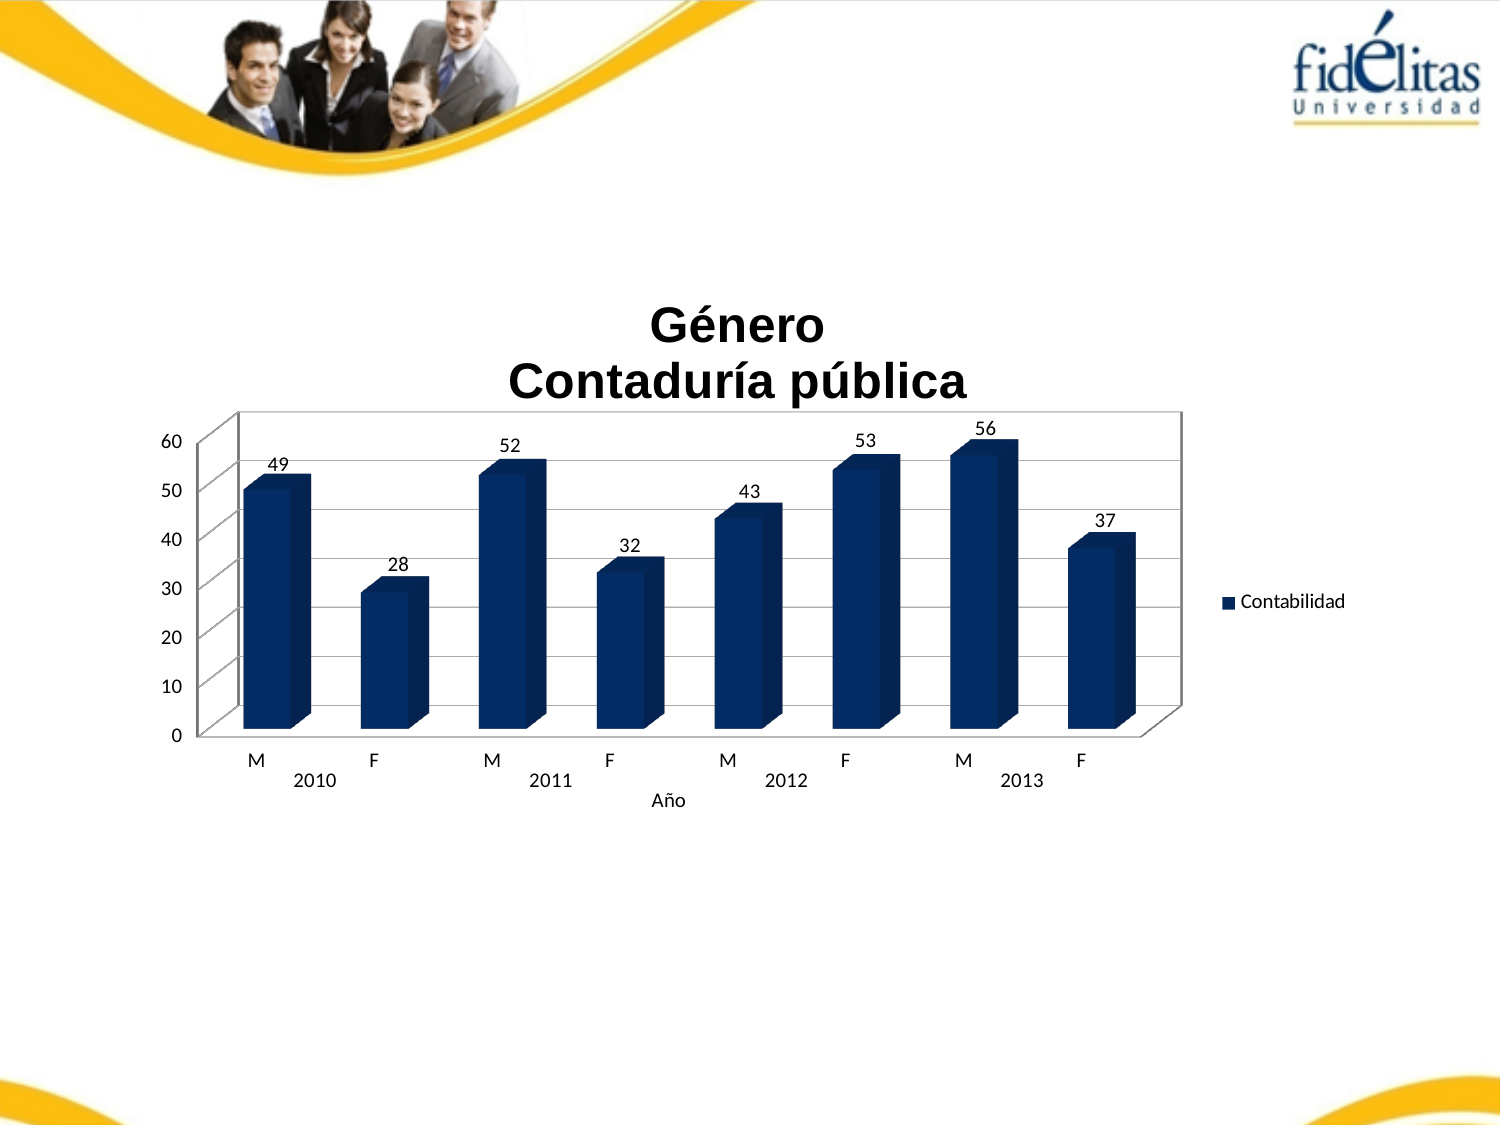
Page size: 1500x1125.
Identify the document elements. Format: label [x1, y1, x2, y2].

picture [0, 0, 1500, 1125]
chart [128, 269, 1366, 938]
